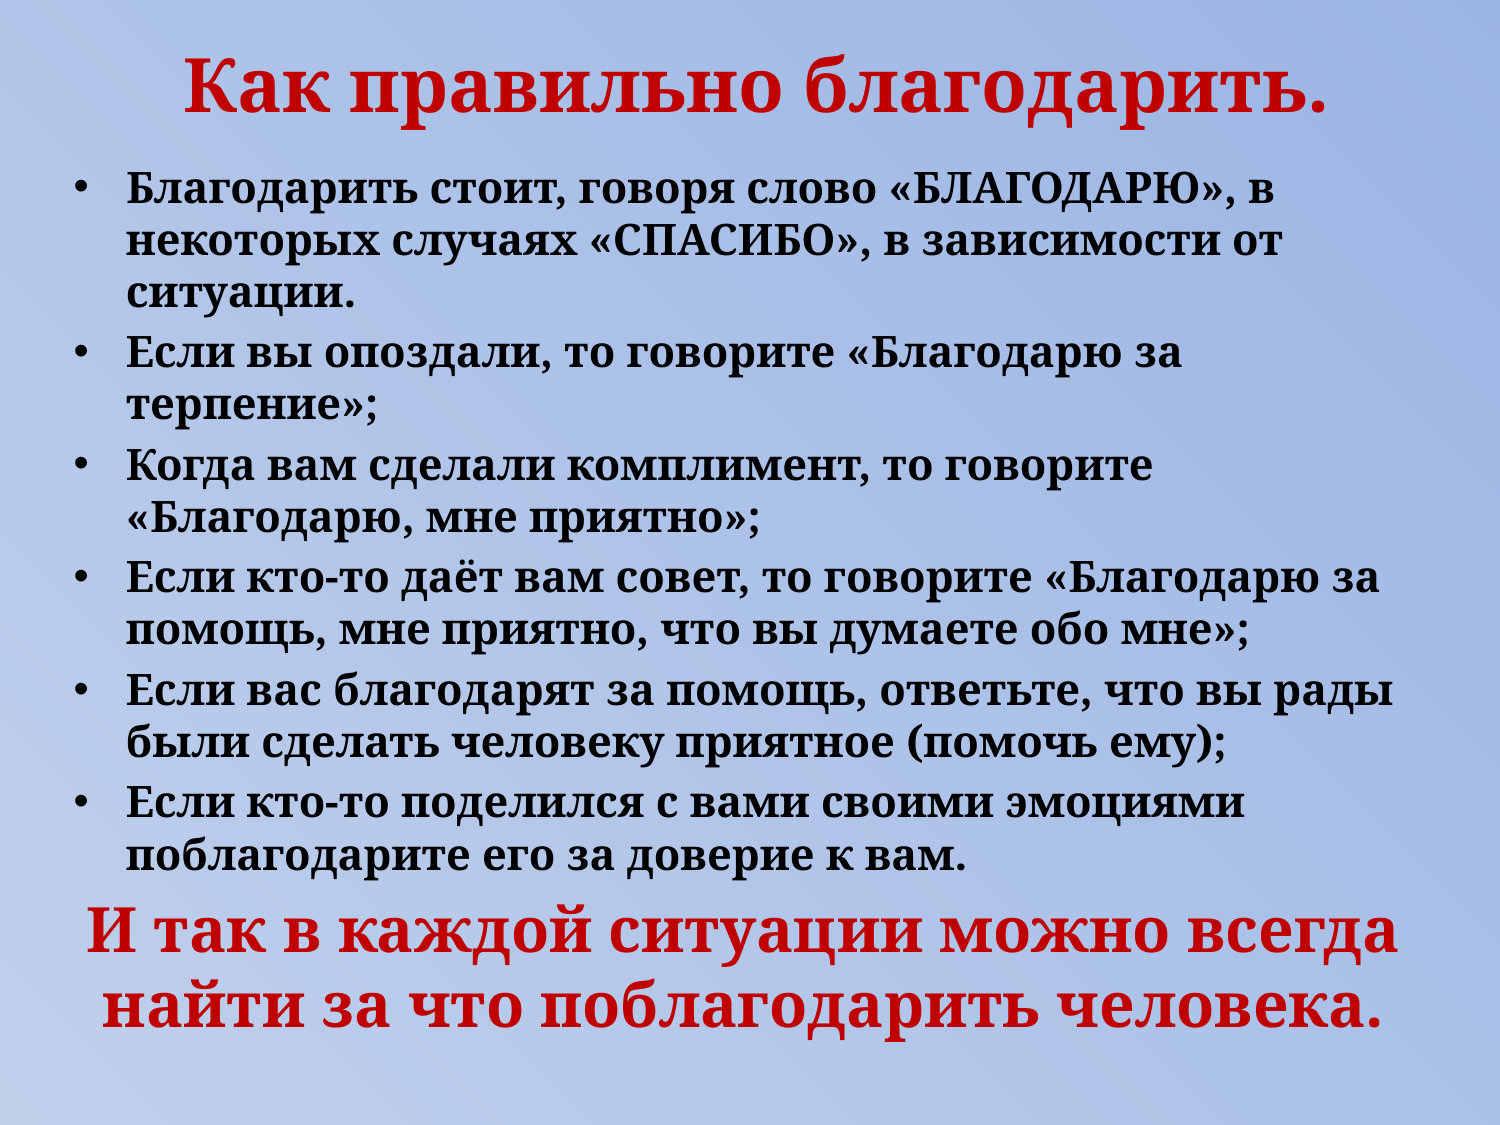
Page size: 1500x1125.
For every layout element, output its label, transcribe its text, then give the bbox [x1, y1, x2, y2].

title Как правильно благодарить. [82, 0, 1432, 164]
text_box И так в каждой ситуации можно всегда найти за что поблагодарить человека. [35, 882, 1454, 1123]
list Благодарить стоит, говоря слово «БЛАГОДАРЮ», в некоторых случаях «СПАСИБО», в зависимости от ситуации. Если вы опоздали, то говорите «Благодарю за терпение»; Когда вам сделали комплимент, то говорите «Благодарю, мне приятно»; Если кто-то даёт вам совет, то говорите «Благодарю за помощь, мне приятно, что вы думаете обо мне»; Если вас благодарят за помощь, ответьте, что вы рады были сделать человеку приятное (помочь ему); Если кто-то поделился с вами своими эмоциями поблагодарите его за доверие к вам. [58, 152, 1409, 882]
